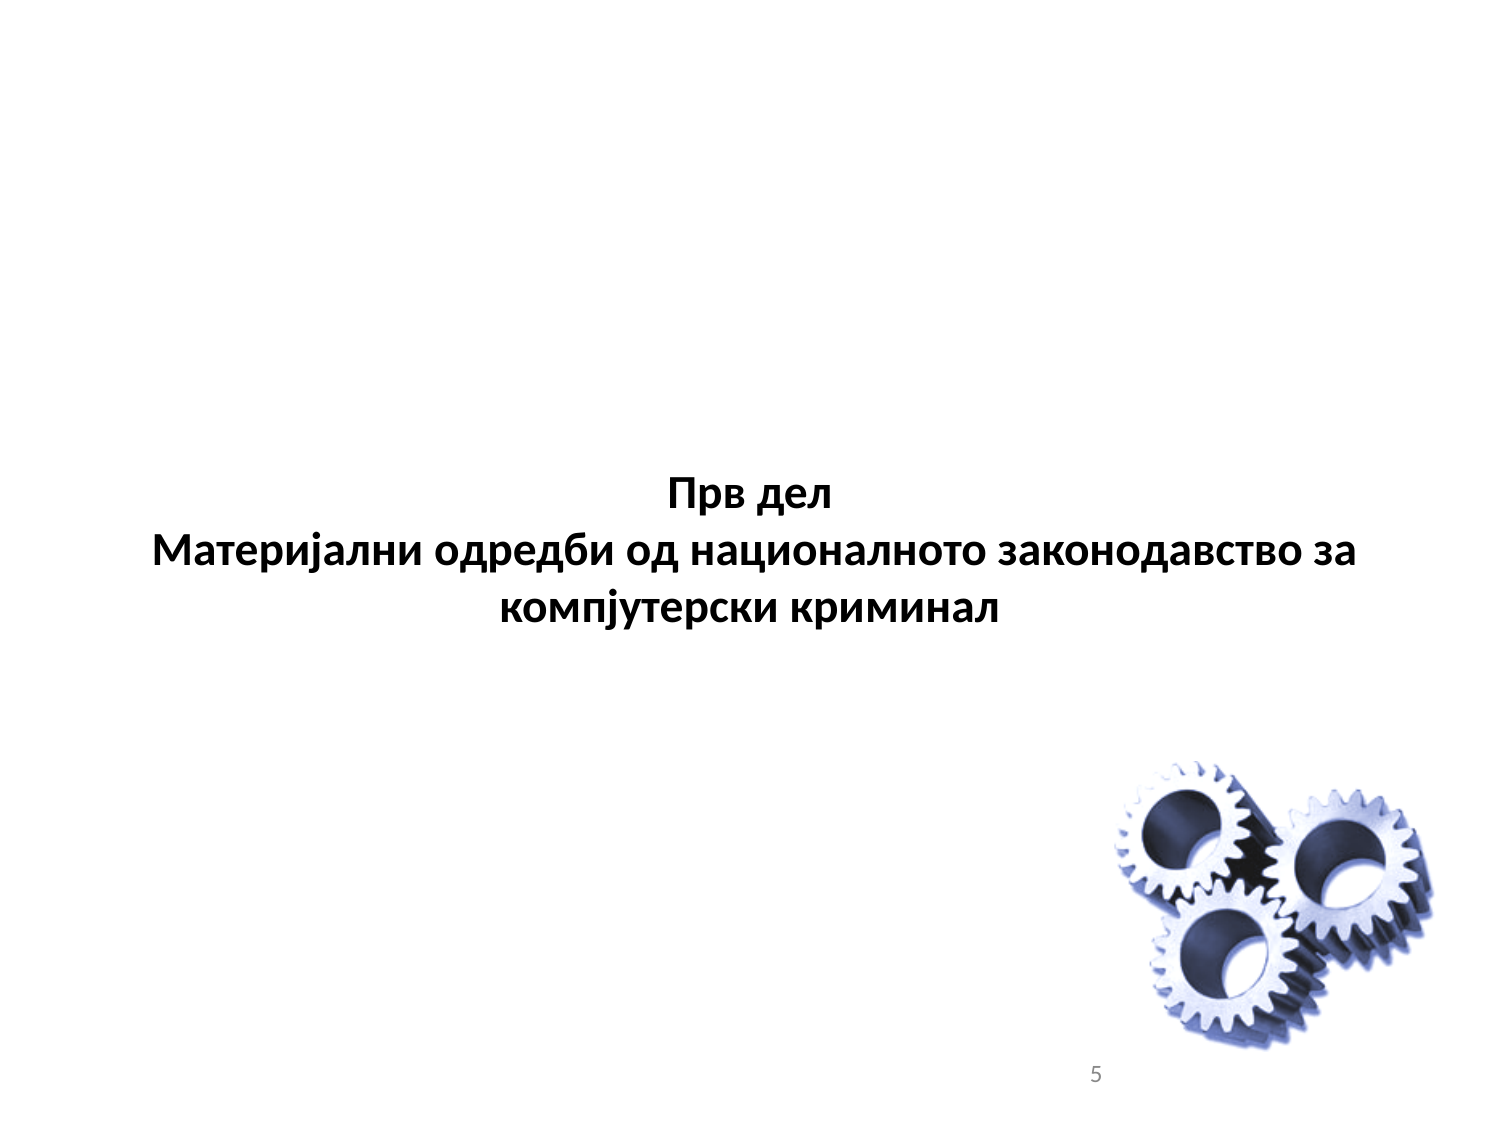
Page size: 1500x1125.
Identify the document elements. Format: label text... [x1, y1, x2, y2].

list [1112, 761, 1436, 1052]
slide_number 5 [1074, 1042, 1425, 1103]
title Прв дел Материјални одредби од националното законодавство за компјутерски криминал [75, 453, 1425, 641]
